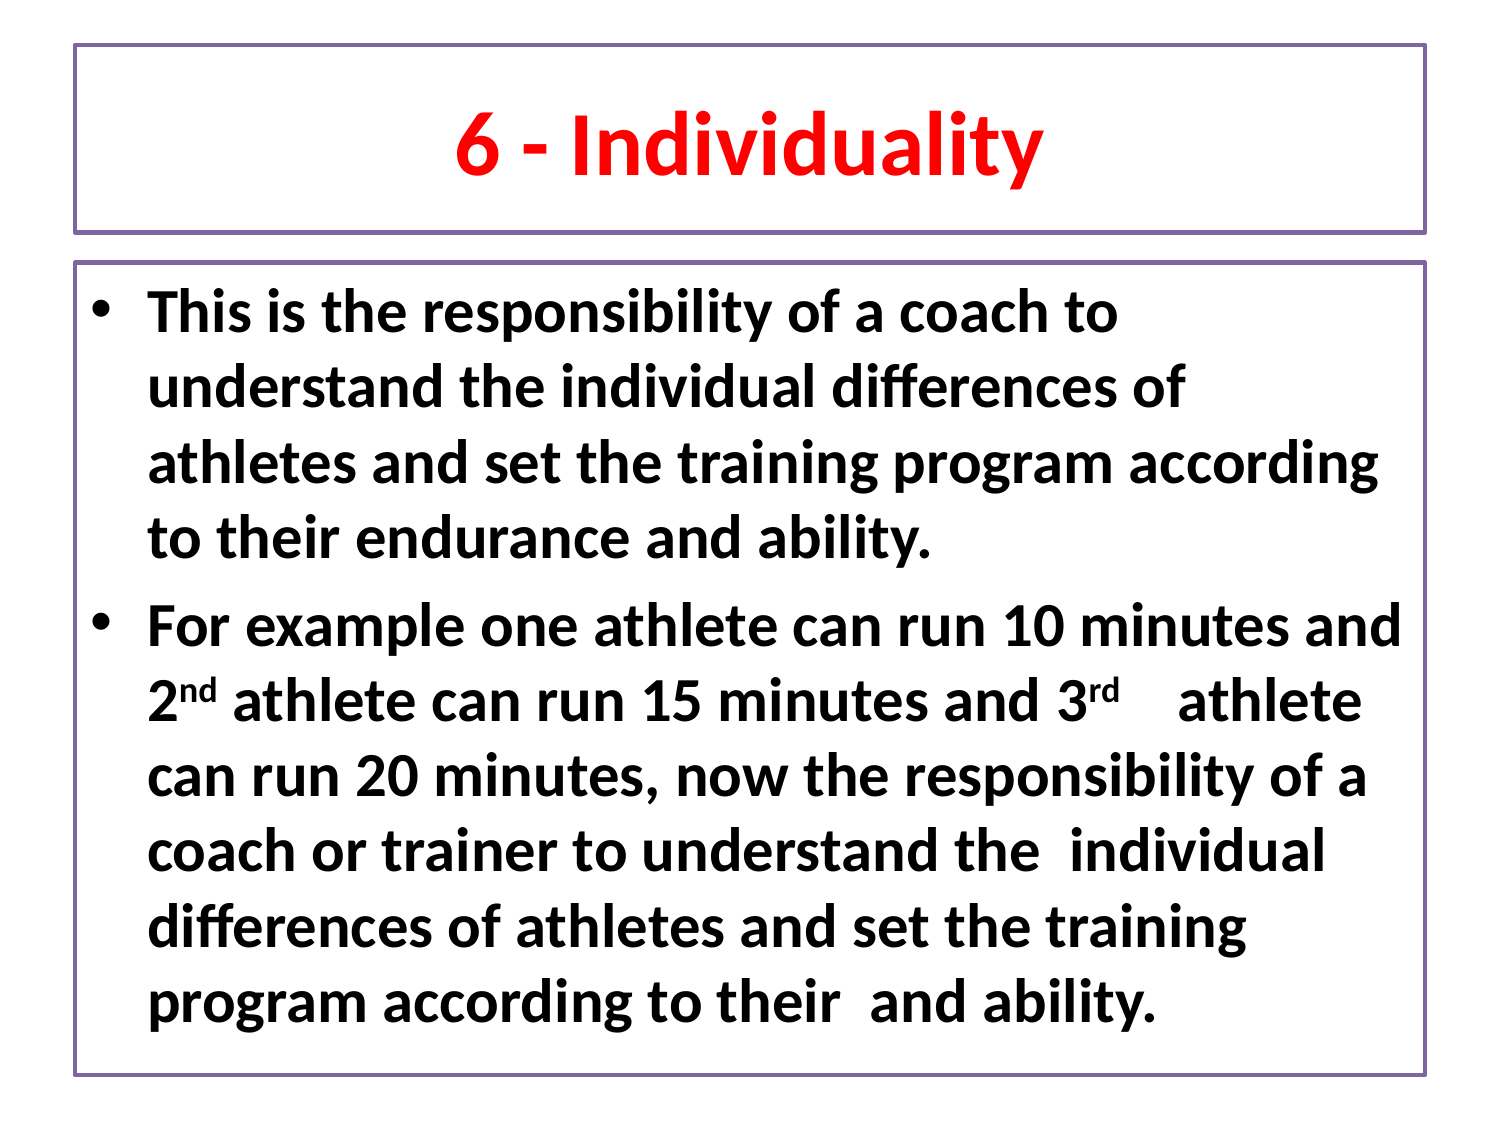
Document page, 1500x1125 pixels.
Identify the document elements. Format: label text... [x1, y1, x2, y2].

title 6 - Individuality [73, 43, 1427, 235]
list This is the responsibility of a coach to understand the individual differences of athletes and set the training program according to their endurance and ability. For example one athlete can run 10 minutes and 2nd athlete can run 15 minutes and 3rd athlete can run 20 minutes, now the responsibility of a coach or trainer to understand the individual differences of athletes and set the training program according to their and ability. [73, 260, 1427, 1077]
